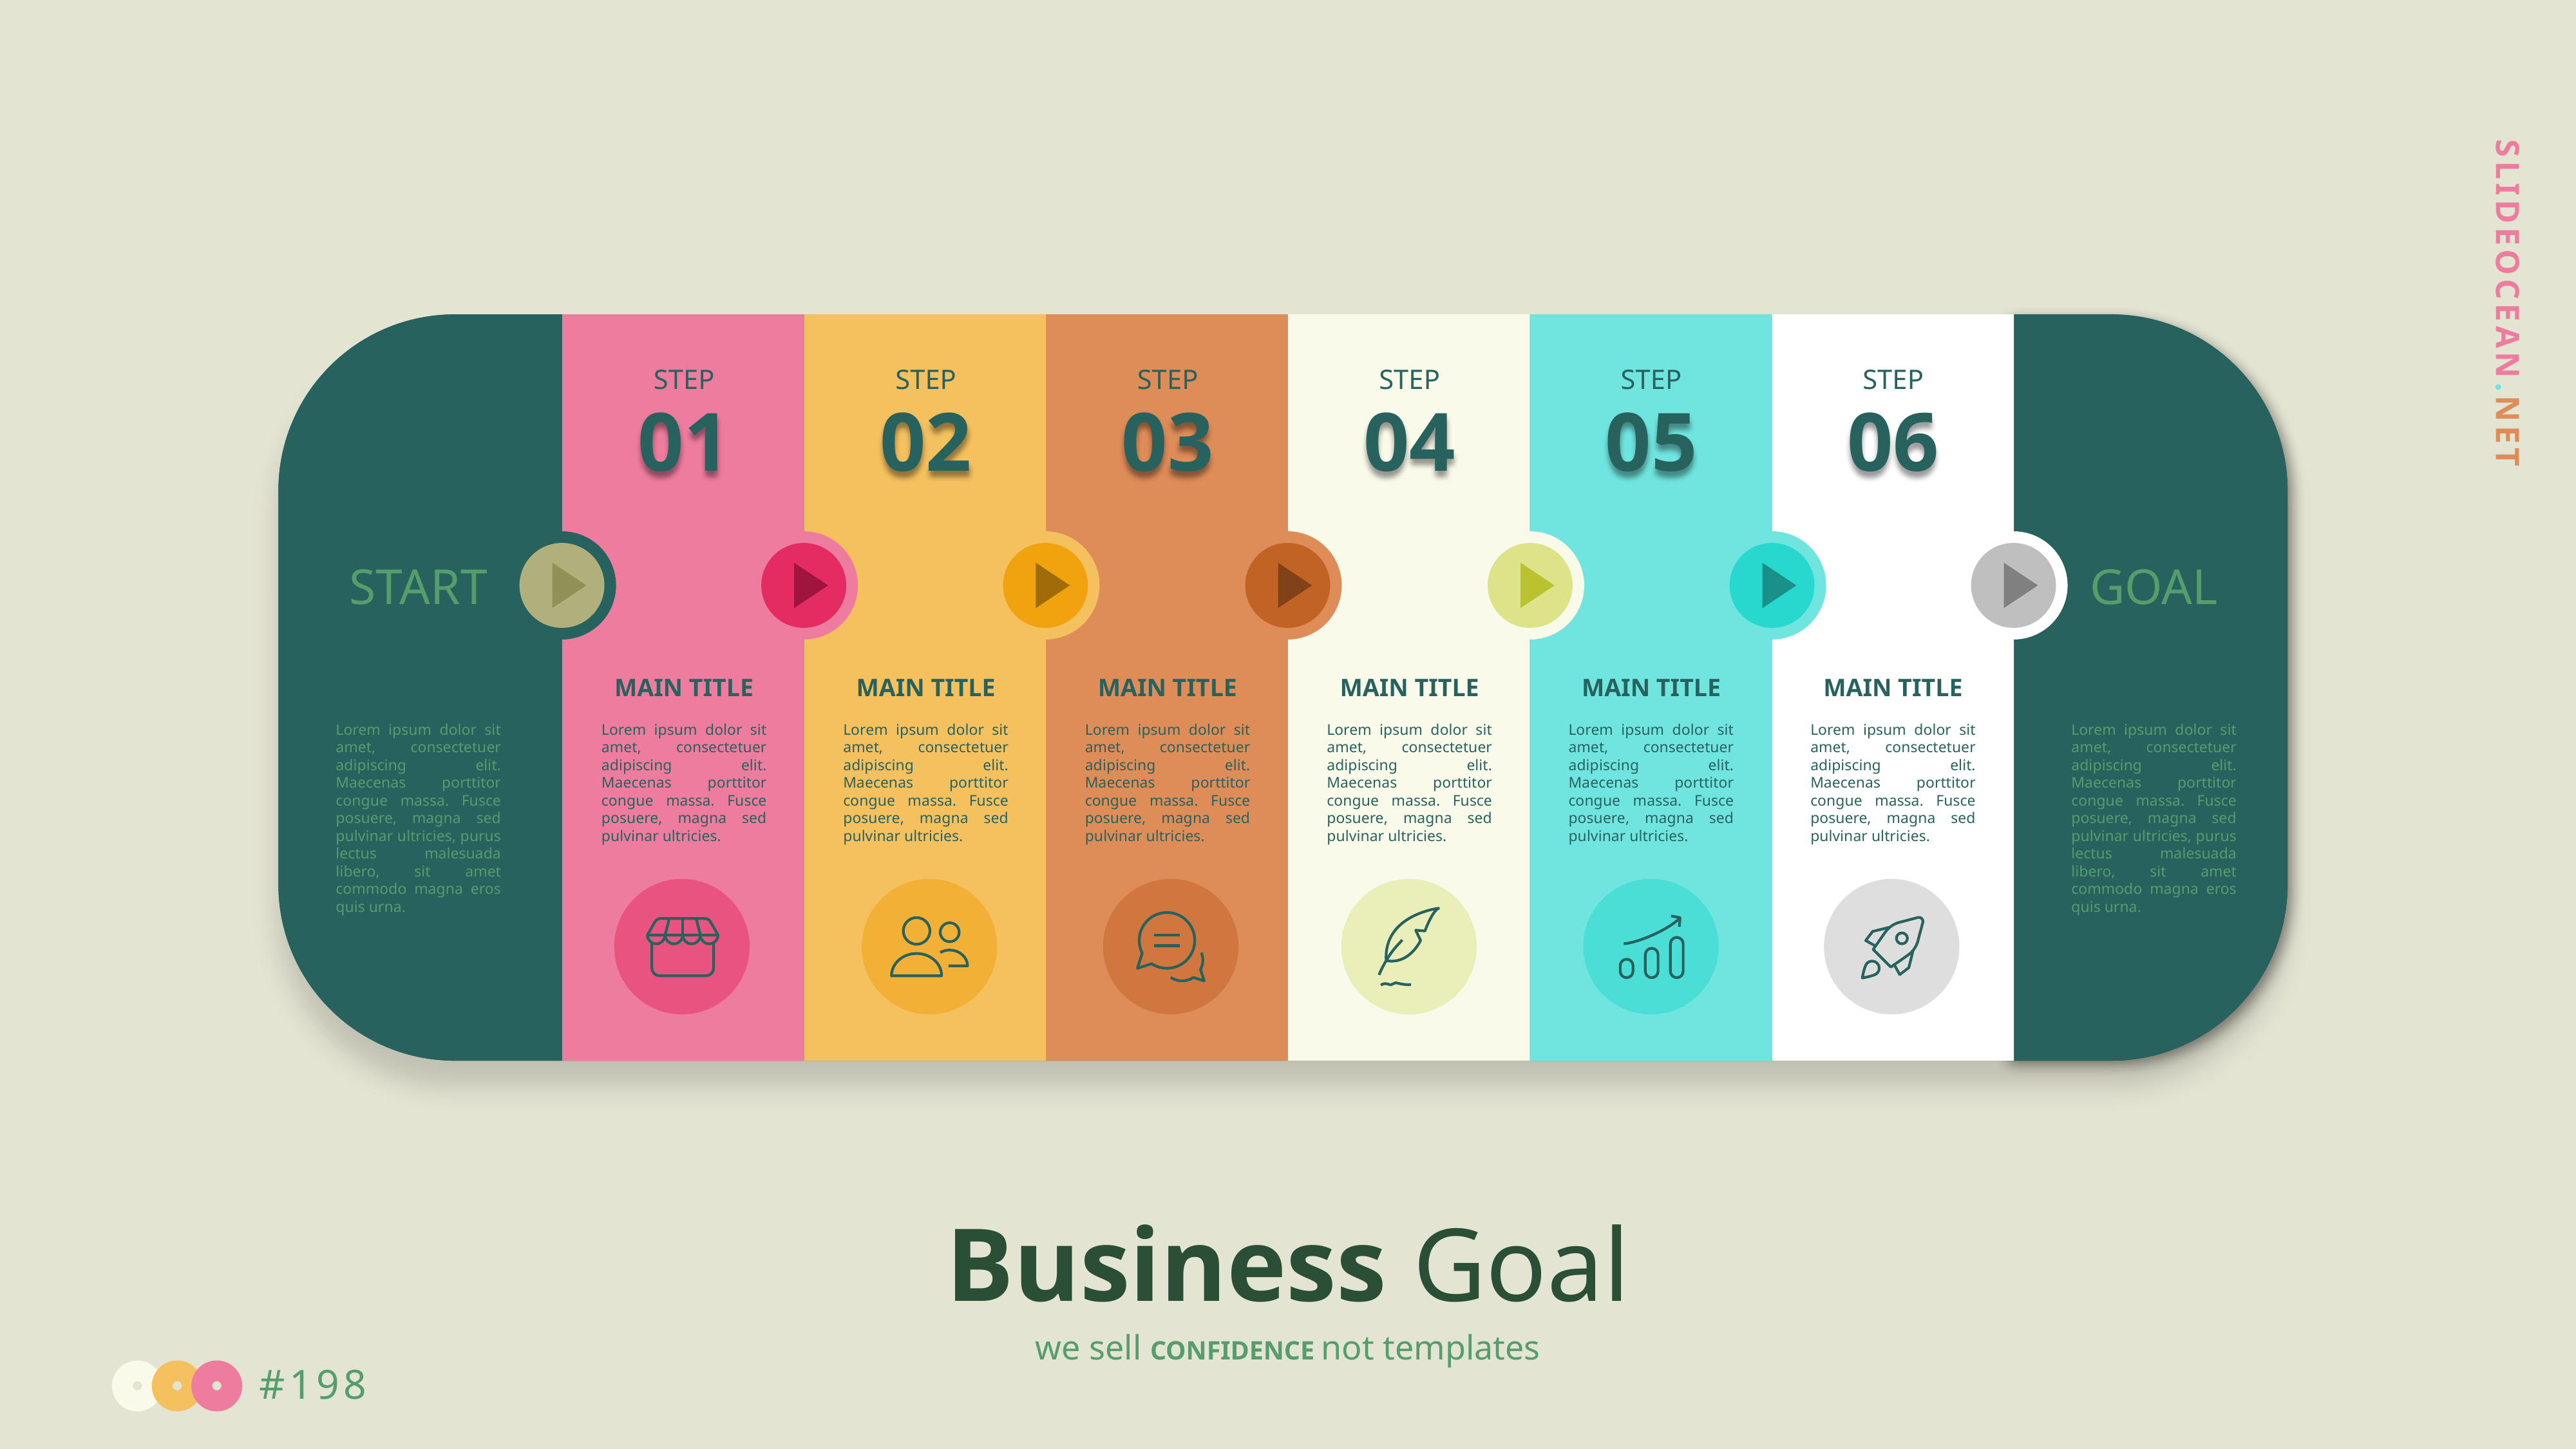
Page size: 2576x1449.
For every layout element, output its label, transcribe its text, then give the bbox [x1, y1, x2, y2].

text_box #198 [259, 1359, 402, 1408]
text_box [278, 314, 617, 1061]
text_box Business Goal [936, 1196, 1640, 1327]
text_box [1585, 314, 1827, 1061]
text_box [617, 357, 751, 493]
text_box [1101, 357, 1235, 493]
text_box we sell CONFIDENCE not templates [1026, 1327, 1550, 1371]
text_box [2003, 313, 2289, 1062]
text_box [326, 551, 511, 905]
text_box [617, 314, 858, 1061]
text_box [1075, 667, 1260, 833]
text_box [859, 357, 993, 493]
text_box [1827, 314, 2069, 1061]
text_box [858, 314, 1100, 1061]
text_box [1558, 667, 1744, 833]
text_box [2061, 551, 2247, 905]
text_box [833, 667, 1019, 833]
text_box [1100, 314, 1342, 1061]
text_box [1584, 357, 1718, 493]
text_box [1342, 314, 1585, 1061]
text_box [1800, 667, 1986, 833]
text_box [1826, 357, 1960, 493]
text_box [1317, 667, 1502, 833]
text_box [591, 667, 777, 833]
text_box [1343, 357, 1477, 493]
